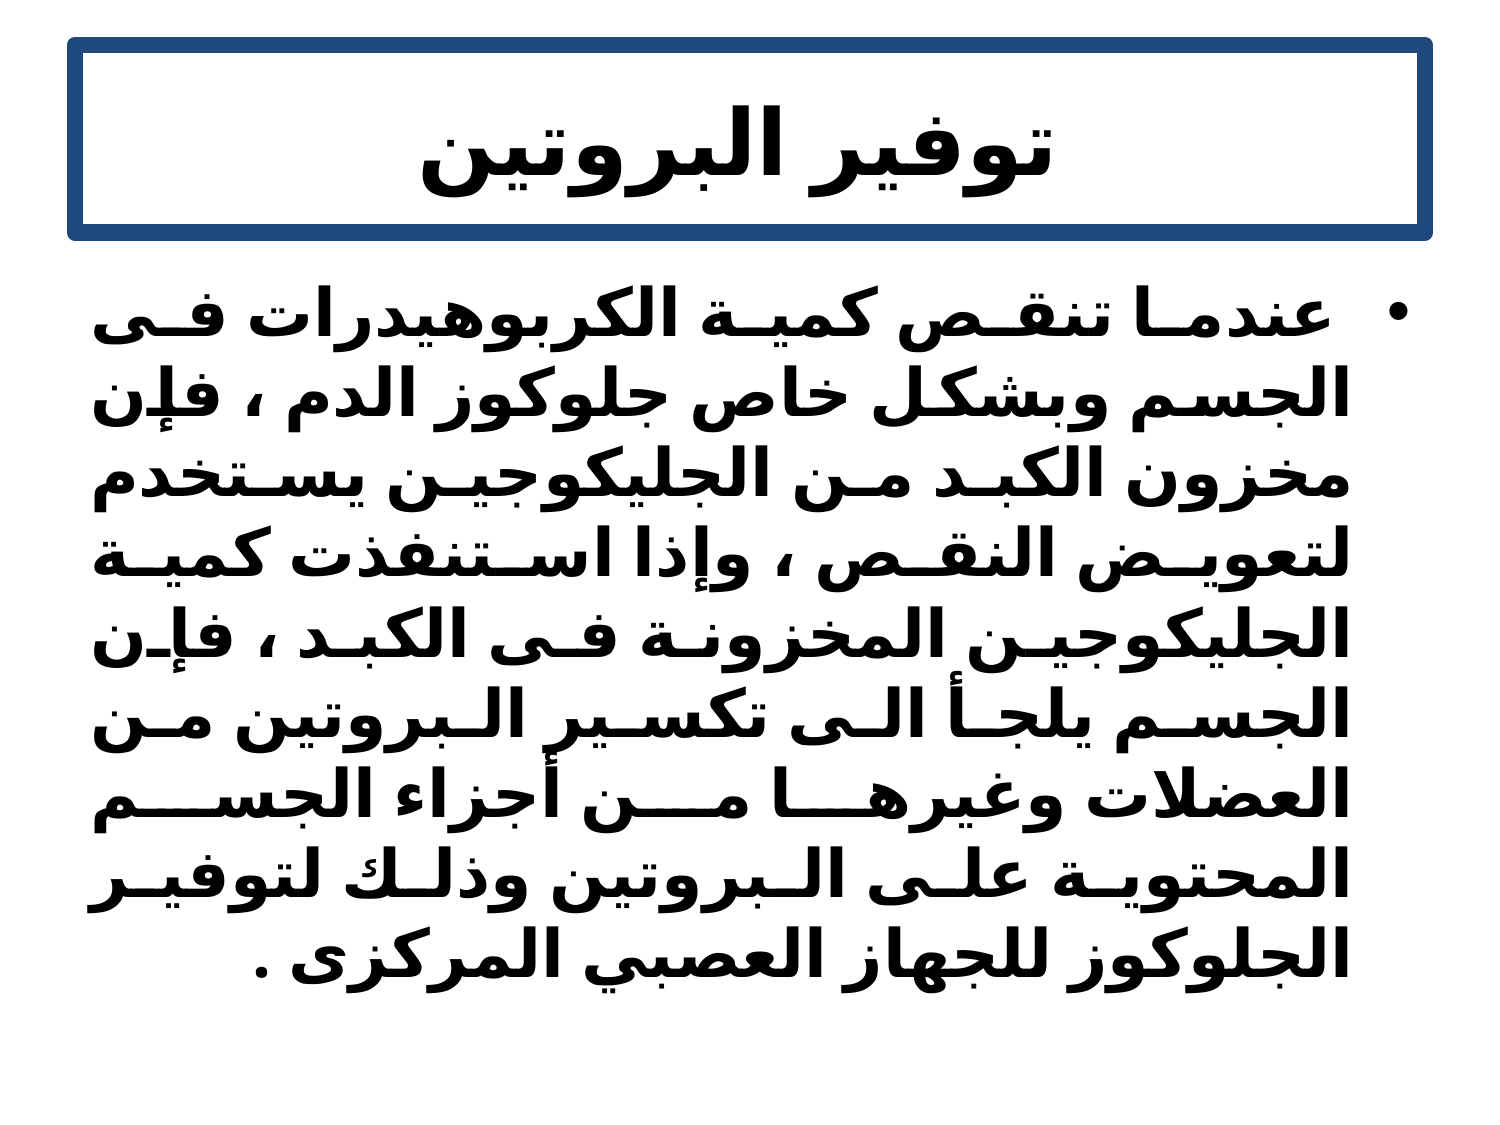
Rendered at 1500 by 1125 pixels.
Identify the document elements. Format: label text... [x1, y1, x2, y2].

list عندما تنقص كمية الكربوهيدرات فى الجسم وبشكل خاص جلوكوز الدم ، فإن مخزون الكبد من الجليكوجين يستخدم لتعويض النقص ، وإذا استنفذت كمية الجليكوجين المخزونة فى الكبد ، فإن الجسم يلجأ الى تكسير البروتين من العضلات وغيرها من أجزاء الجسم المحتوية على البروتين وذلك لتوفير الجلوكوز للجهاز العصبي المركزى . [75, 262, 1425, 1005]
title توفير البروتين [75, 45, 1425, 233]
